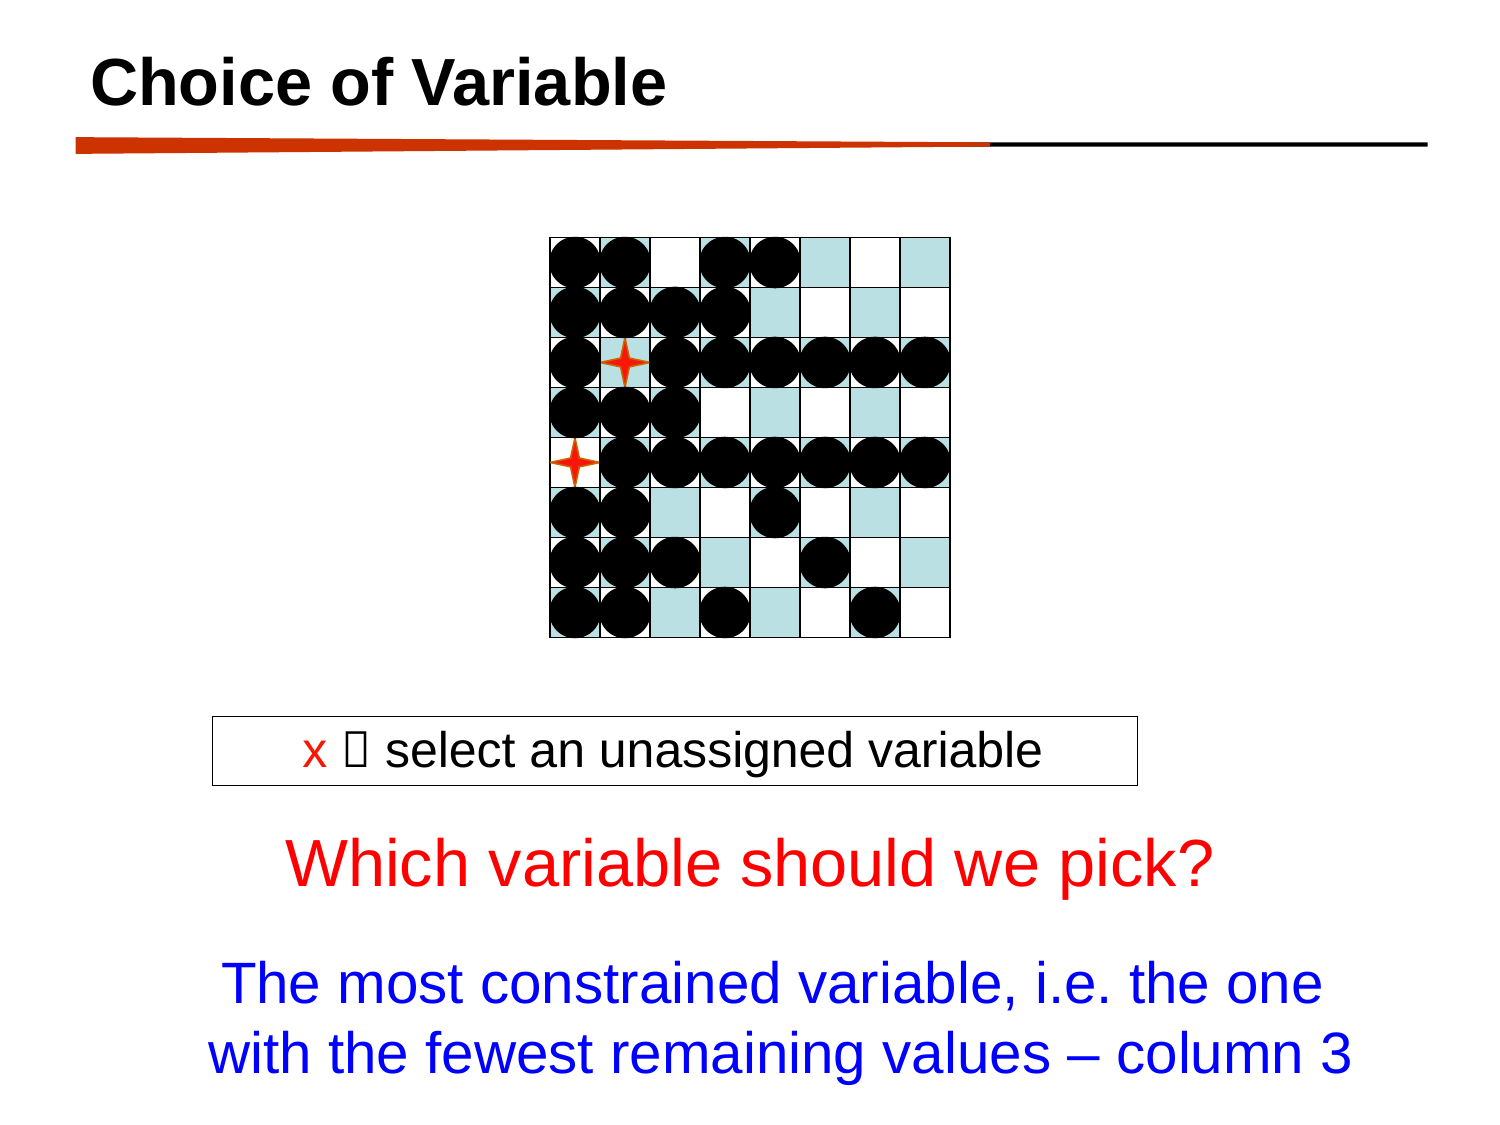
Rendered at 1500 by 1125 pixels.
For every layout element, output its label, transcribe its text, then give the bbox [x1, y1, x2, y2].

text_box Which variable should we pick? [174, 812, 1325, 908]
text_box x  select an unassigned variable [212, 716, 1138, 786]
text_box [649, 299, 951, 701]
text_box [549, 237, 951, 638]
title Choice of Variable [74, 24, 1426, 133]
text_box The most constrained variable, i.e. the one with the fewest remaining values – column 3 [193, 937, 1370, 1093]
